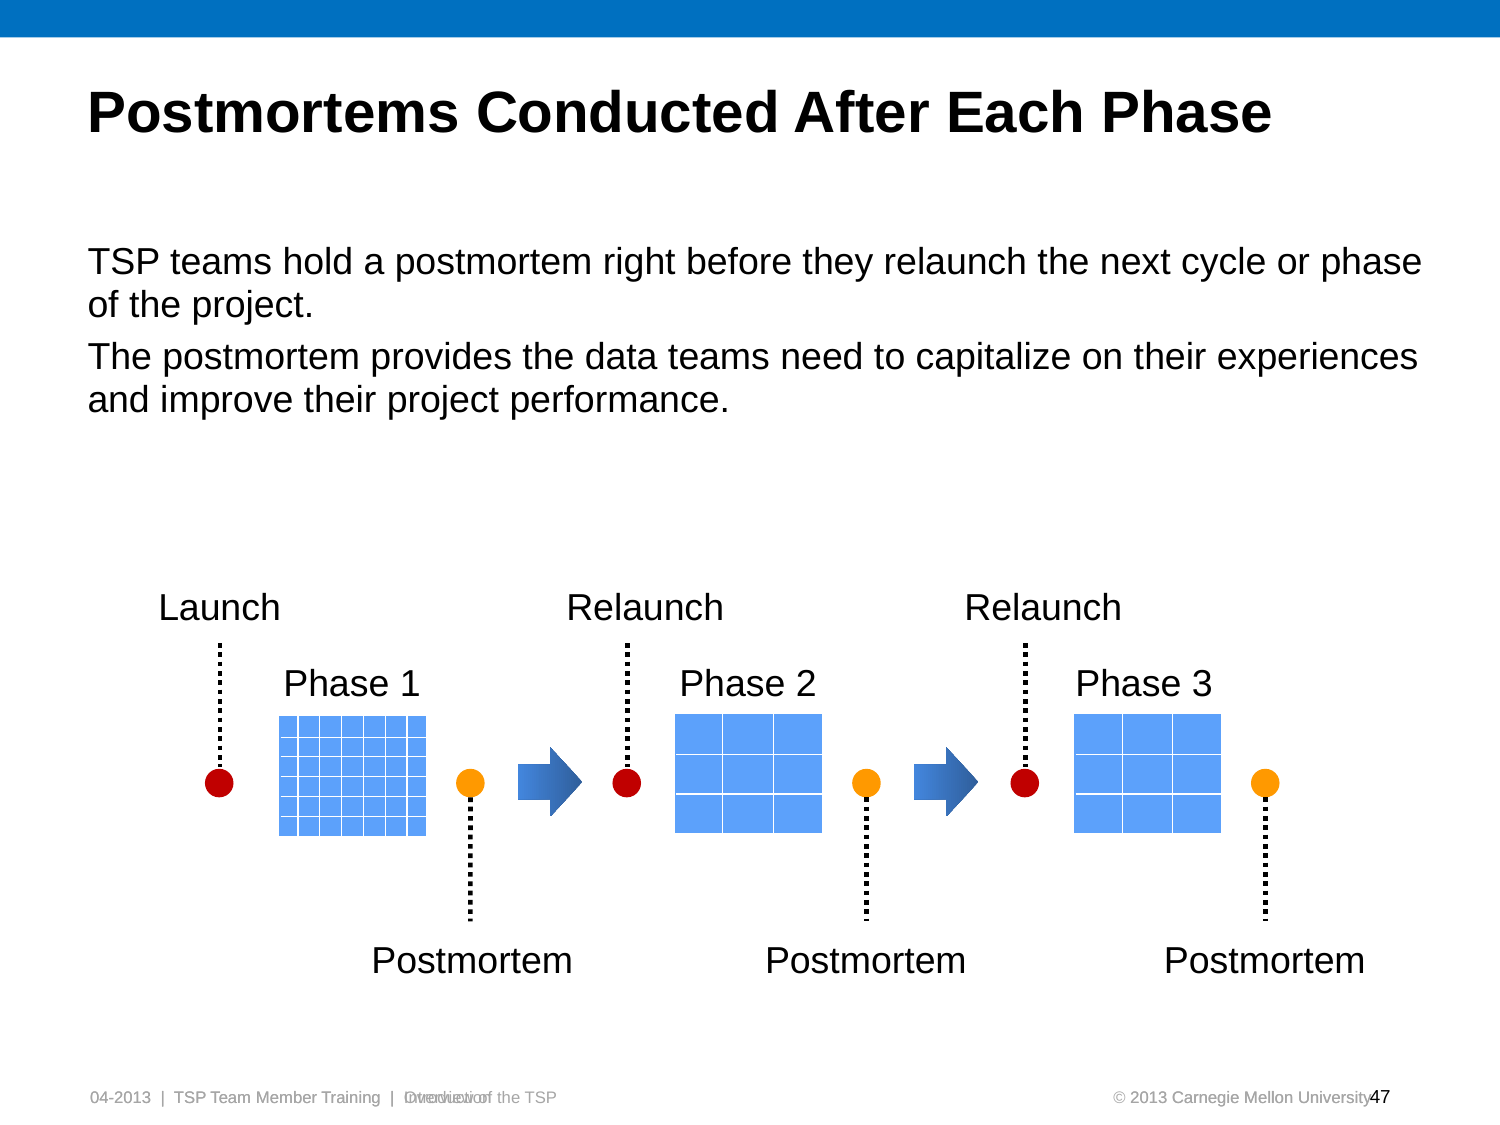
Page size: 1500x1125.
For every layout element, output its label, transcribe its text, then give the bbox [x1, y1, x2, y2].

text_box [852, 768, 881, 798]
text_box Postmortem [750, 929, 982, 989]
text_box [549, 575, 741, 798]
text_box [142, 575, 298, 798]
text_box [947, 575, 1139, 798]
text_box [1070, 710, 1225, 837]
text_box [550, 806, 560, 817]
text_box [914, 764, 942, 800]
text_box [456, 768, 485, 798]
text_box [267, 651, 437, 840]
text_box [671, 710, 826, 837]
text_box Phase 2 [745, 651, 832, 712]
text_box Postmortem [1149, 929, 1381, 989]
title Postmortems Conducted After Each Phase [87, 87, 1439, 226]
text_box [518, 764, 544, 800]
list TSP teams hold a postmortem right before they relaunch the next cycle or phase of the project. The postmortem provides the data teams need to capitalize on their experiences and improve their project performance. [87, 240, 1440, 408]
text_box Postmortem [356, 929, 589, 989]
text_box [1250, 768, 1280, 798]
text_box Phase 3 [1143, 651, 1228, 711]
text_box [946, 805, 956, 817]
